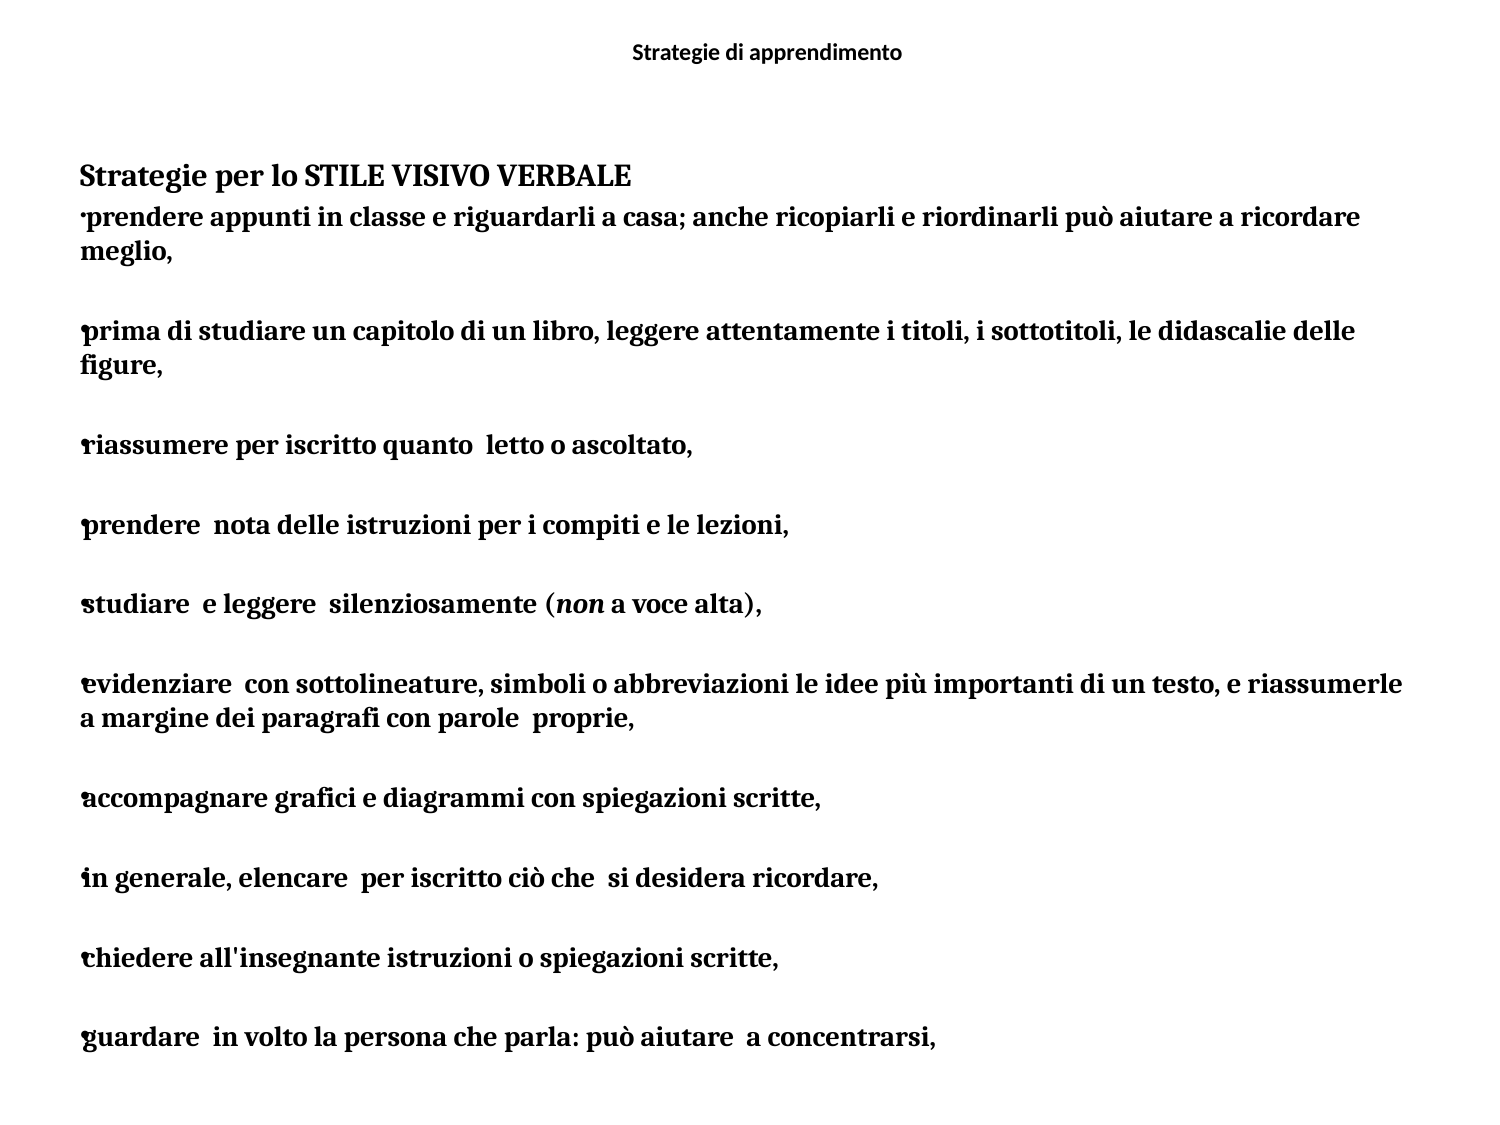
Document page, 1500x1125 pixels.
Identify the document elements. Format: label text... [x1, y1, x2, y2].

title Strategie di apprendimento [135, 0, 1399, 101]
subtitle Strategie per lo Stile visivo verbale prendere appunti in classe e riguardarli a casa; anche ricopiarli e riordinarli può aiutare a ricordare meglio, prima di studiare un capitolo di un libro, leggere attentamente i titoli, i sottotitoli, le didascalie delle figure, riassumere per iscritto quanto letto o ascoltato, prendere nota delle istruzioni per i compiti e le lezioni, studiare e leggere silenziosamente (non a voce alta), evidenziare con sottolineature, simboli o abbreviazioni le idee più importanti di un testo, e riassumerle a margine dei paragrafi con parole proprie, accompagnare grafici e diagrammi con spiegazioni scritte, in generale, elencare per iscritto ciò che si desidera ricordare, chiedere all'insegnante istruzioni o spiegazioni scritte, guardare in volto la persona che parla: può aiutare a concentrarsi, [64, 101, 1436, 1083]
